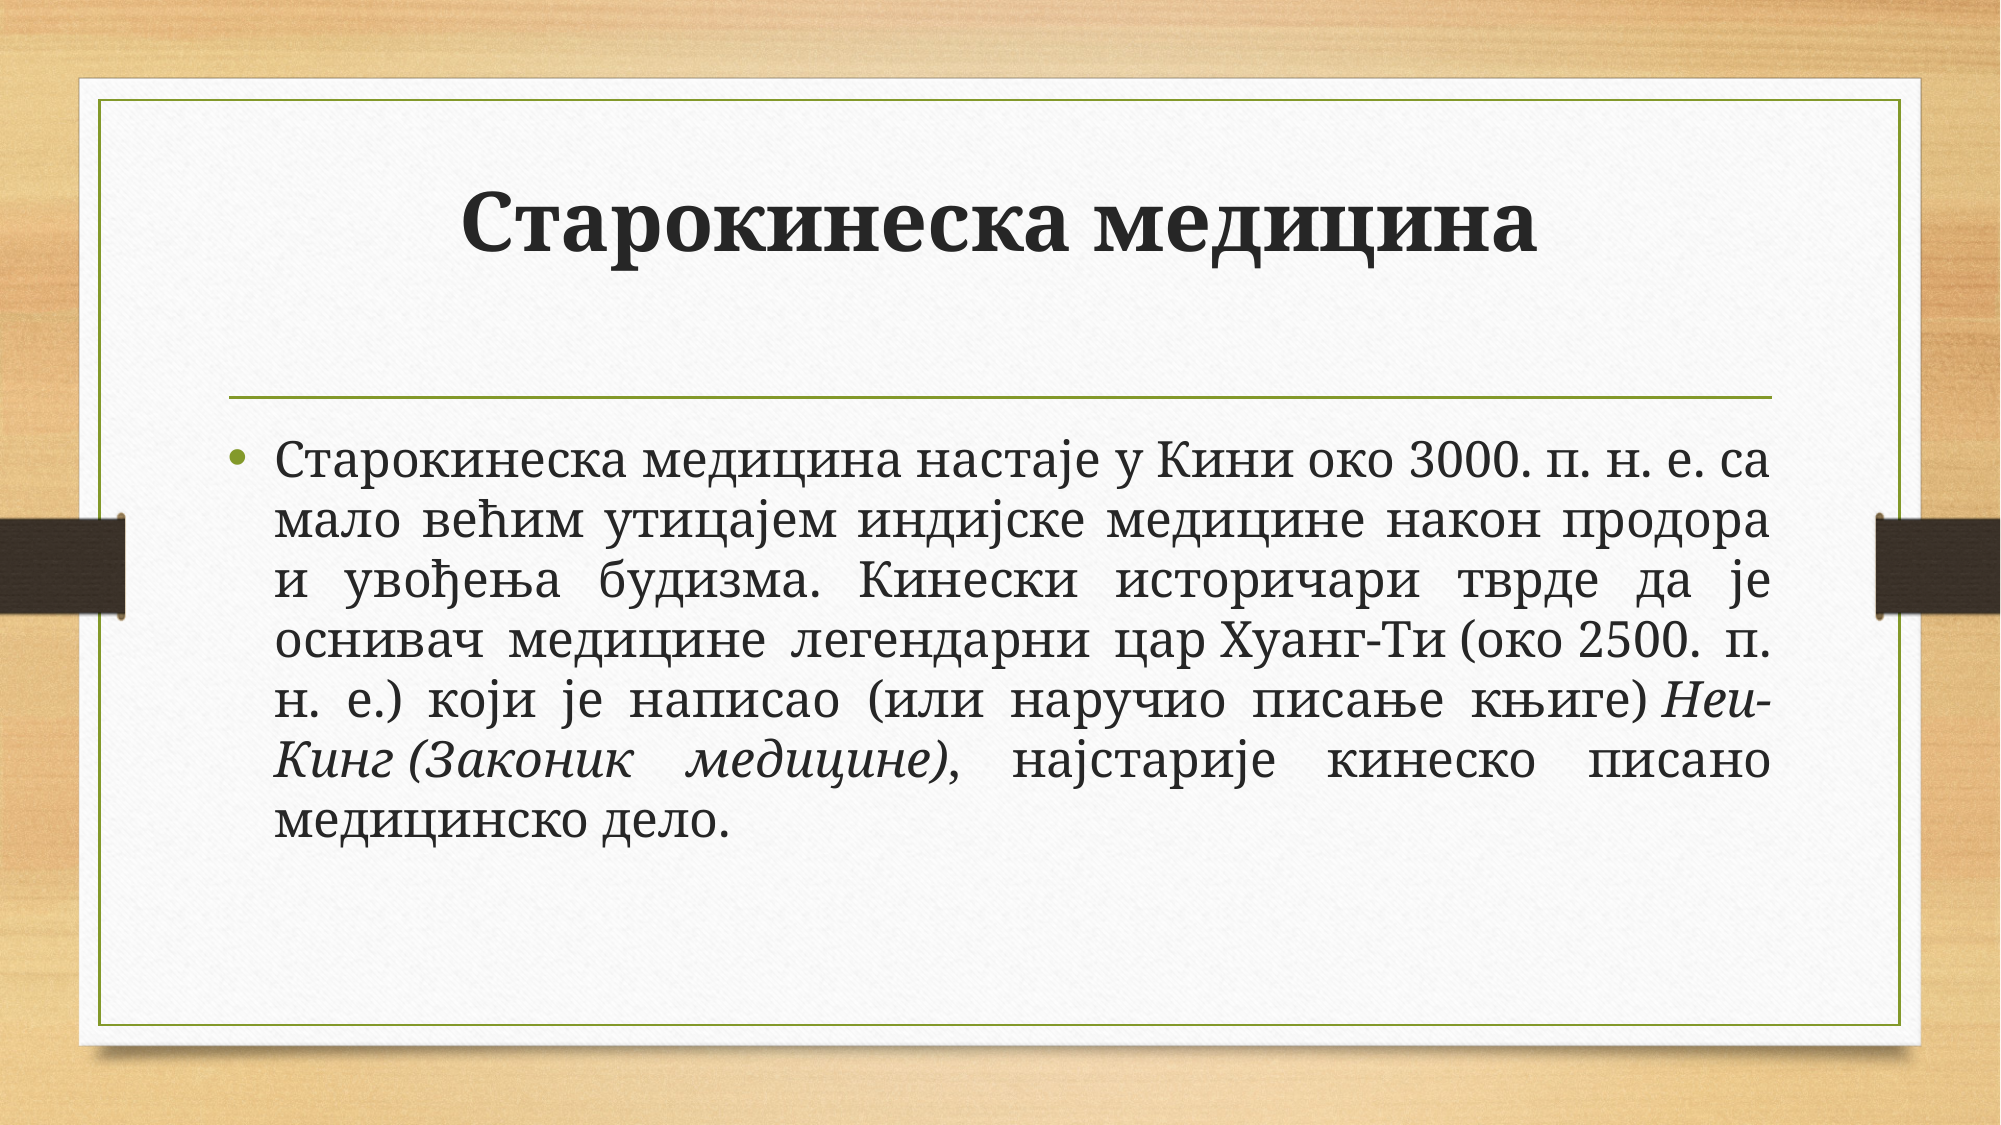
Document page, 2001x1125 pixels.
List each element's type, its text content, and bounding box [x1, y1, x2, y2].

list Старокинеска медицина настаје у Кини око 3000. п. н. е. са мало већим утицајем индијске медицине након продора и увођења будизма. Кинески историчари тврде да је оснивач медицине легендарни цар Хуанг-Ти (око 2500. п. н. е.) који је написао (или наручио писање књиге) Неи-Кинг (Законик медицине), најстарије кинеско писано медицинско дело. [212, 419, 1788, 964]
picture [0, 0, 2001, 1125]
title Старокинеска медицина [212, 161, 1788, 375]
